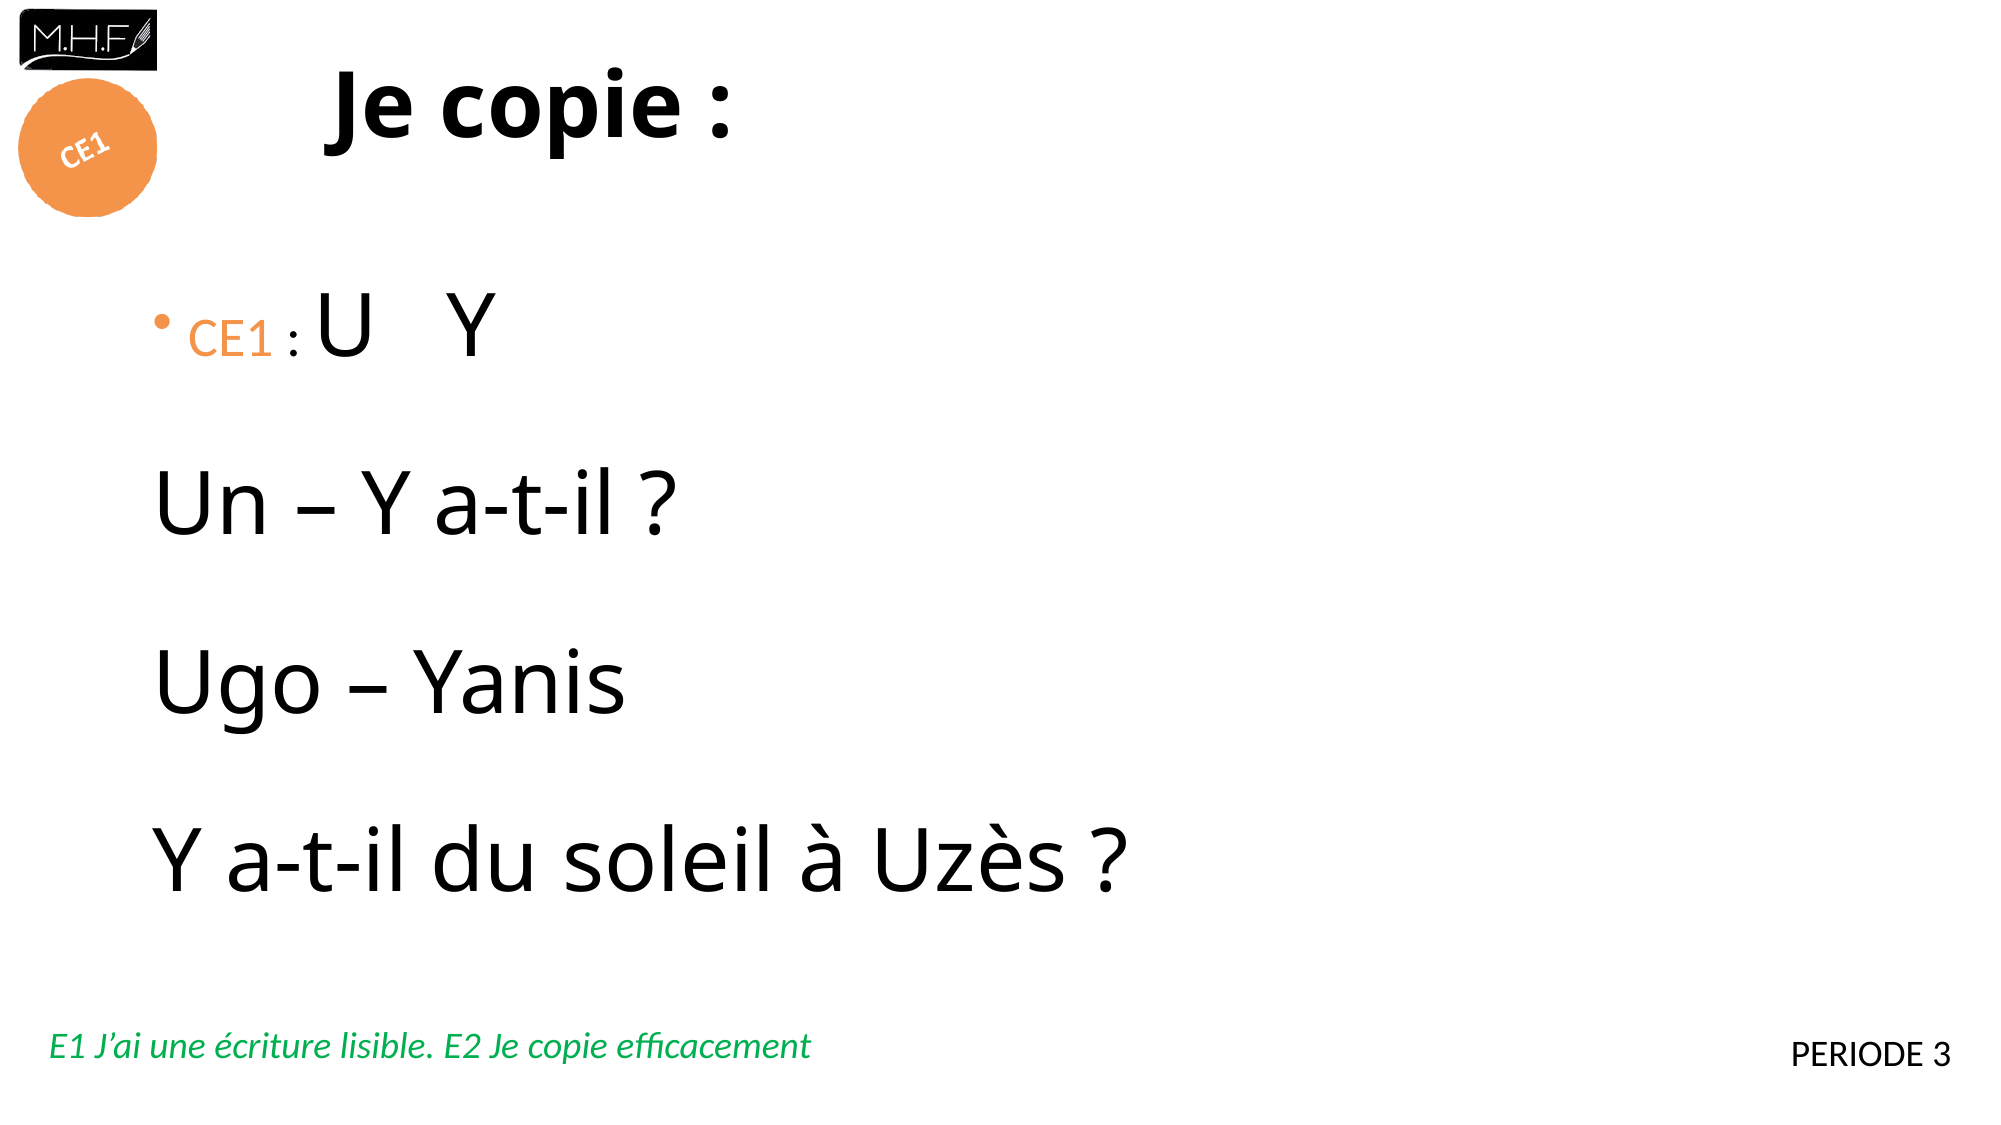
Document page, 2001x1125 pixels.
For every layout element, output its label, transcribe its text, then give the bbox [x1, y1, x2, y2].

picture [16, 7, 157, 74]
text_box E1 J’ai une écriture lisible. E2 Je copie efficacement [33, 1013, 973, 1125]
title Je copie : [316, 0, 1863, 218]
list CE1 : U Y Un – Y a-t-il ? Ugo – Yanis Y a-t-il du soleil à Uzès ? [137, 207, 1447, 922]
text_box PERIODE 3 [1362, 1021, 1967, 1082]
picture [18, 78, 157, 218]
